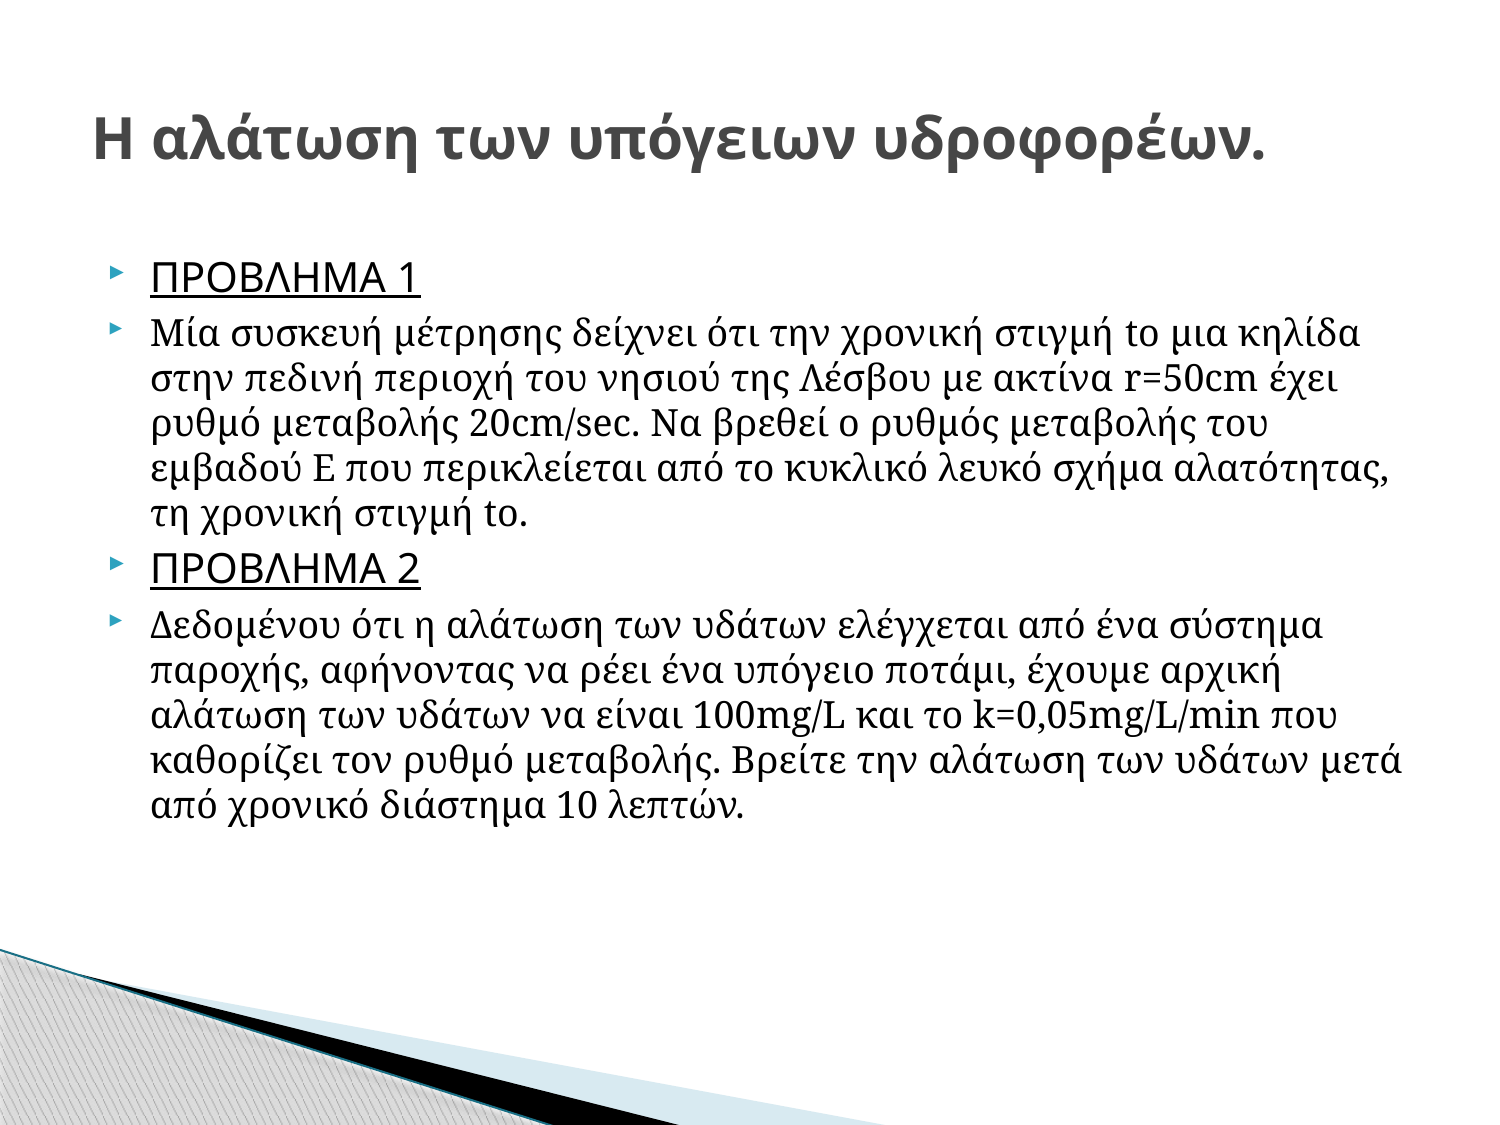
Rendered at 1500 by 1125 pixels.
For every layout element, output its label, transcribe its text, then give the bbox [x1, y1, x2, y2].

list ΠΡΟΒΛΗΜΑ 1 Μία συσκευή μέτρησης δείχνει ότι την χρονική στιγμή to μια κηλίδα στην πεδινή περιοχή του νησιού της Λέσβου με ακτίνα r=50cm έχει ρυθμό μεταβολής 20cm/sec. Να βρεθεί ο ρυθμός μεταβολής του εμβαδού Ε που περικλείεται από το κυκλικό λευκό σχήμα αλατότητας, τη χρονική στιγμή to. ΠΡΟΒΛΗΜΑ 2 Δεδομένου ότι η αλάτωση των υδάτων ελέγχεται από ένα σύστημα παροχής, αφήνοντας να ρέει ένα υπόγειο ποτάμι, έχουμε αρχική αλάτωση των υδάτων να είναι 100mg/L και το k=0,05mg/L/min που καθορίζει τον ρυθμό μεταβολής. Βρείτε την αλάτωση των υδάτων μετά από χρονικό διάστημα 10 λεπτών. [75, 243, 1425, 986]
title Η αλάτωση των υπόγειων υδροφορέων. [76, 42, 1427, 231]
